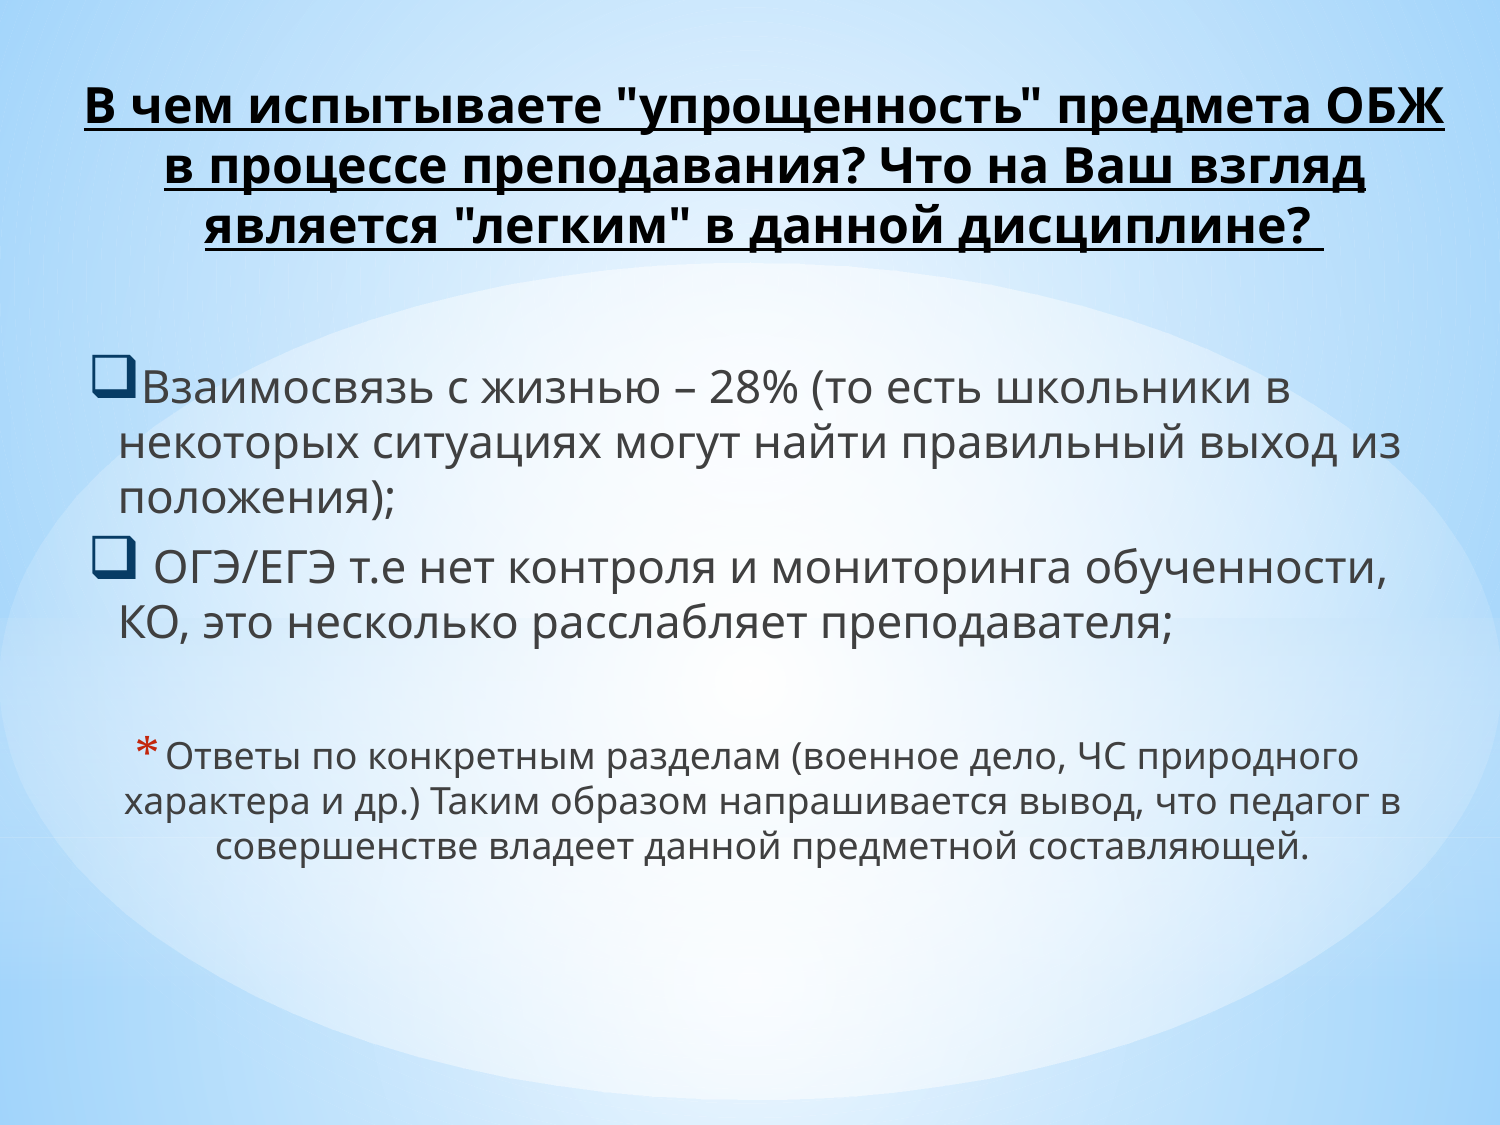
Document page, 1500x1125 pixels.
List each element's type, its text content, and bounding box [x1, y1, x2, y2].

title В чем испытываете "упрощенность" предмета ОБЖ в процессе преподавания? Что на Ваш взгляд является "легким" в данной дисциплине? [53, 66, 1477, 254]
list Взаимосвязь с жизнью – 28% (то есть школьники в некоторых ситуациях могут найти правильный выход из положения); ОГЭ/ЕГЭ т.е нет контроля и мониторинга обученности, КО, это несколько расслабляет преподавателя; Ответы по конкретным разделам (военное дело, ЧС природного характера и др.) Таким образом напрашивается вывод, что педагог в совершенстве владеет данной предметной составляющей. [64, 349, 1424, 1012]
